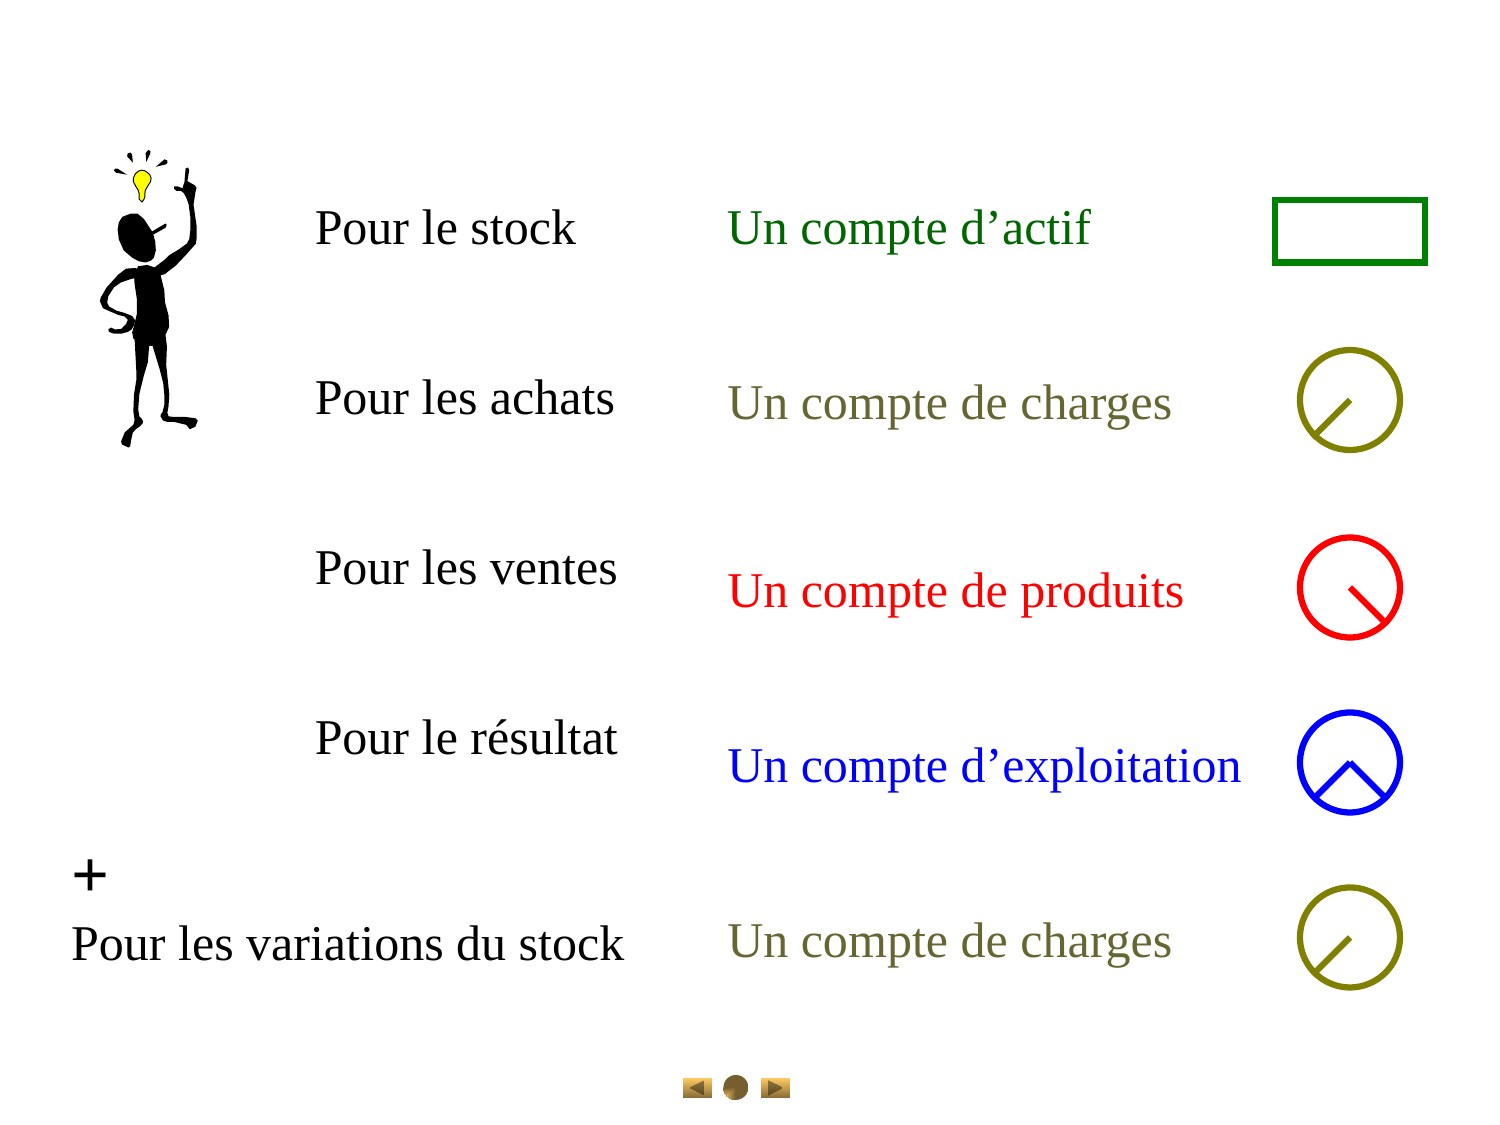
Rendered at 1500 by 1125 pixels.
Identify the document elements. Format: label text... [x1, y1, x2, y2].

text_box Un compte de charges [712, 362, 1225, 438]
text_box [99, 149, 198, 448]
text_box Un compte d’exploitation [712, 724, 1299, 800]
text_box [1274, 199, 1425, 263]
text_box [1299, 537, 1400, 638]
text_box Un compte de produits [712, 549, 1225, 625]
text_box Pour le stock Pour les achats Pour les ventes Pour le résultat [299, 187, 763, 773]
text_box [1299, 712, 1400, 813]
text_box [1299, 349, 1400, 450]
text_box Un compte d’actif [712, 187, 1107, 263]
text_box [56, 823, 1400, 988]
